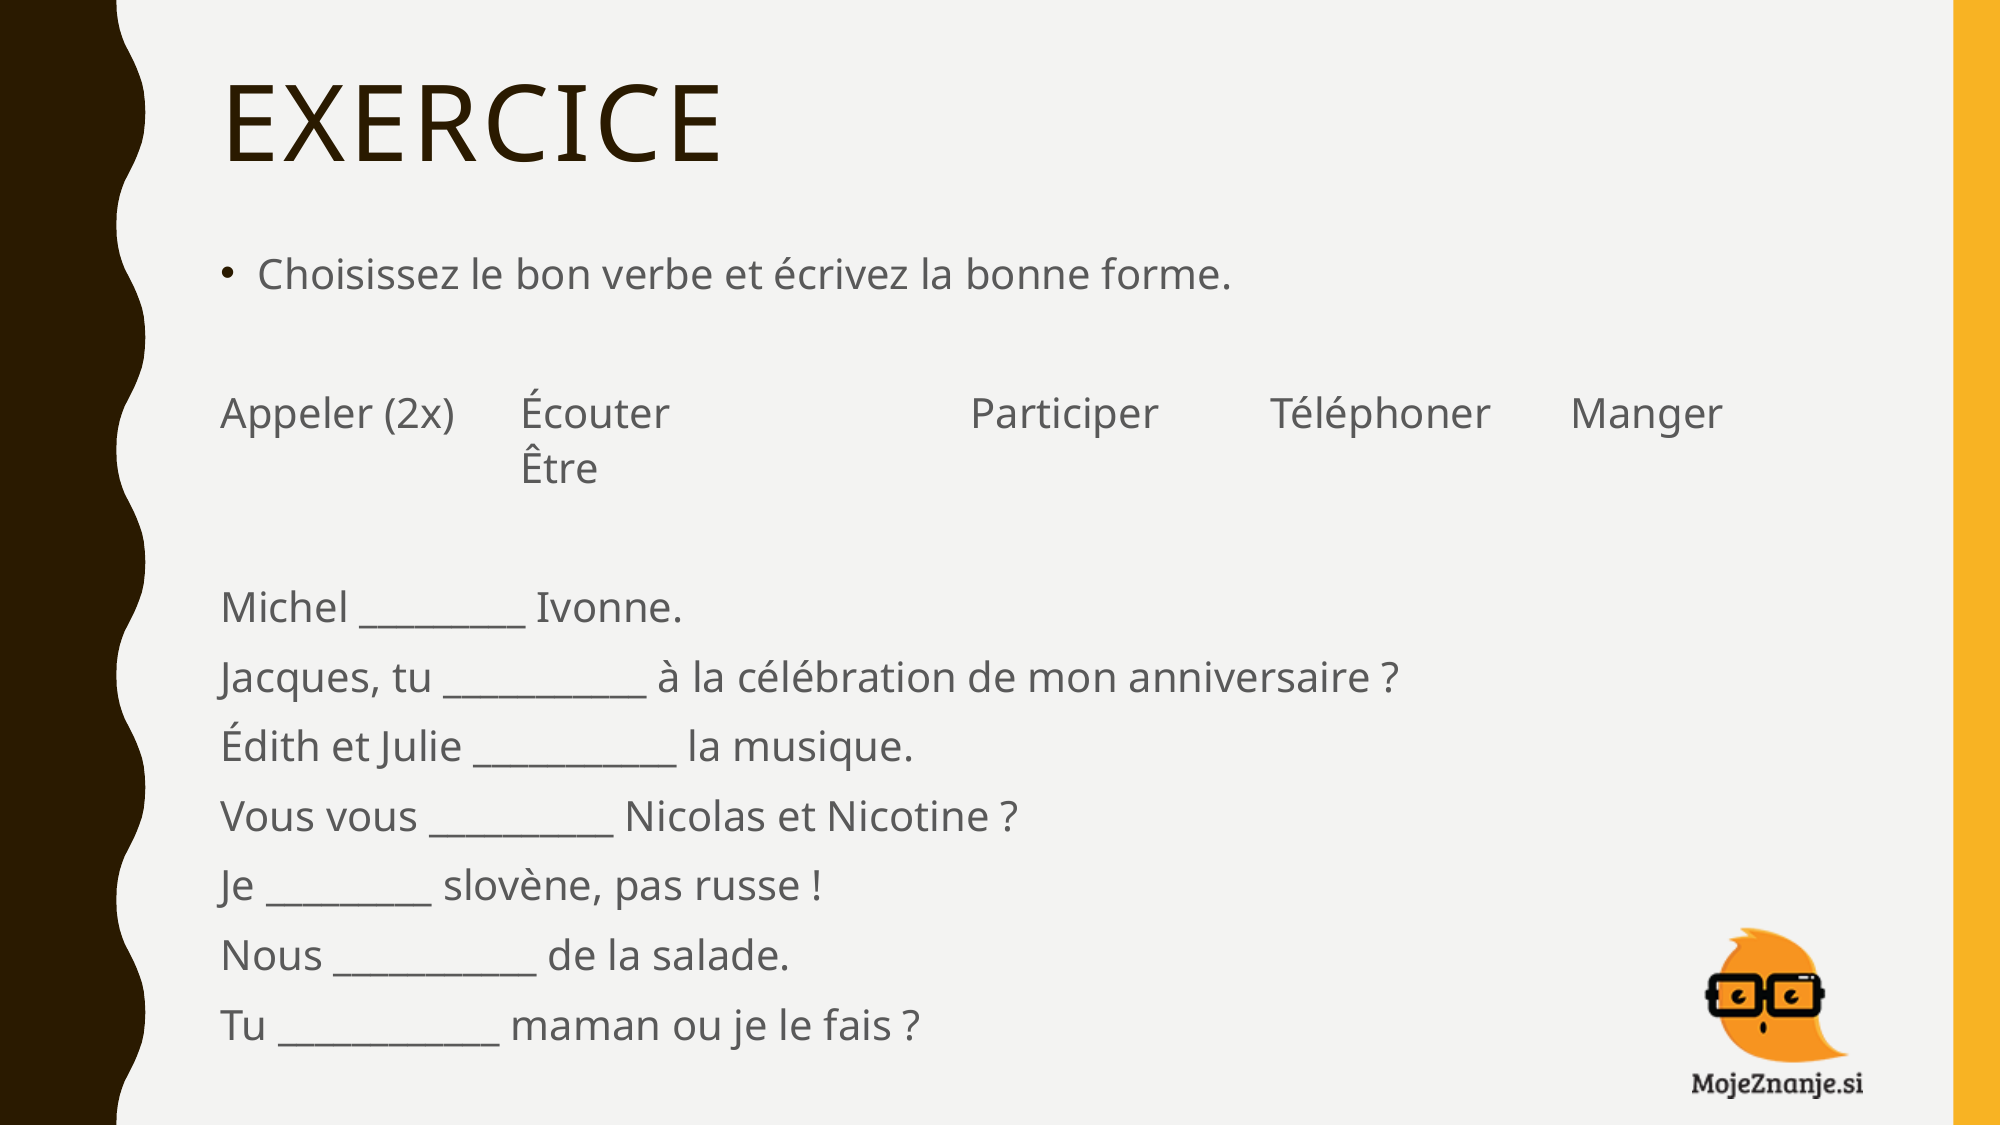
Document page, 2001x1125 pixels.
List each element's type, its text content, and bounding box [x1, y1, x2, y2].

list Choisissez le bon verbe et écrivez la bonne forme. Appeler (2x) Écouter Participer Téléphoner Manger Être Michel _________ Ivonne. Jacques, tu ___________ à la célébration de mon anniversaire ? Édith et Julie ___________ la musique. Vous vous __________ Nicolas et Nicotine ? Je _________ slovène, pas russe ! Nous ___________ de la salade. Tu ____________ maman ou je le fais ? [205, 235, 1875, 1083]
picture [1692, 1083, 1863, 1099]
title Exercice [205, 62, 1875, 235]
